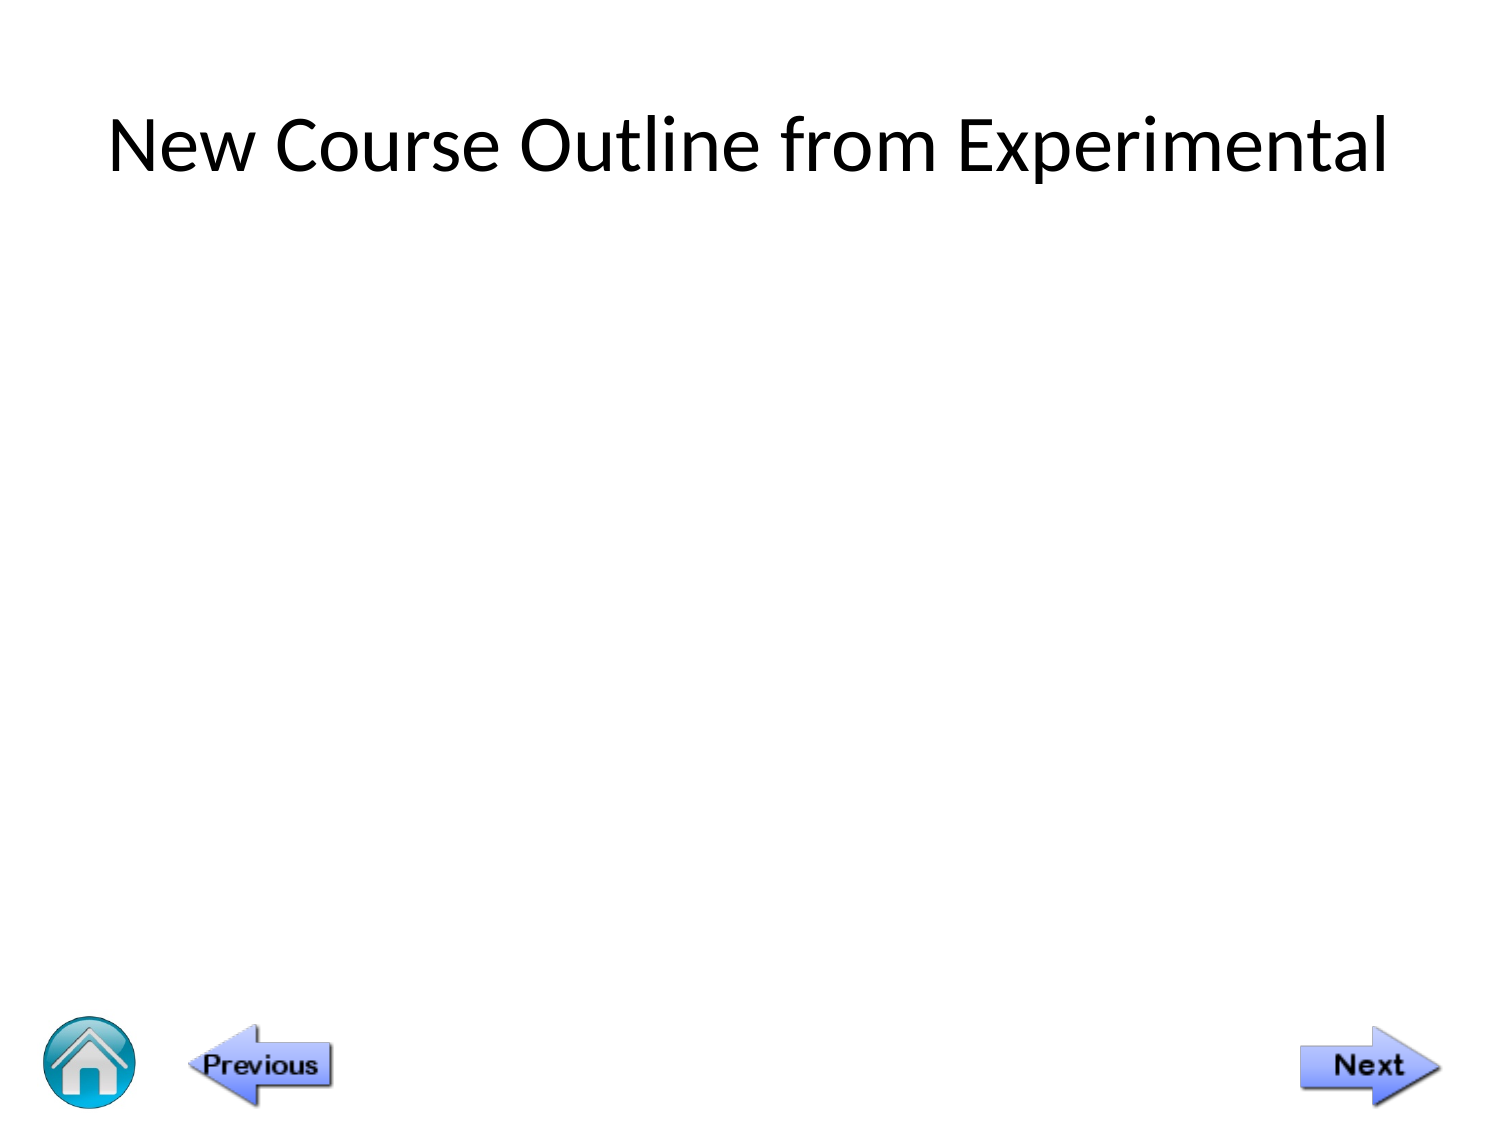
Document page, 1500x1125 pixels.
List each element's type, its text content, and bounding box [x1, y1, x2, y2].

picture [187, 1023, 338, 1113]
title New Course Outline from Experimental [75, 45, 1425, 233]
picture [1299, 1025, 1447, 1113]
picture [37, 1009, 141, 1113]
